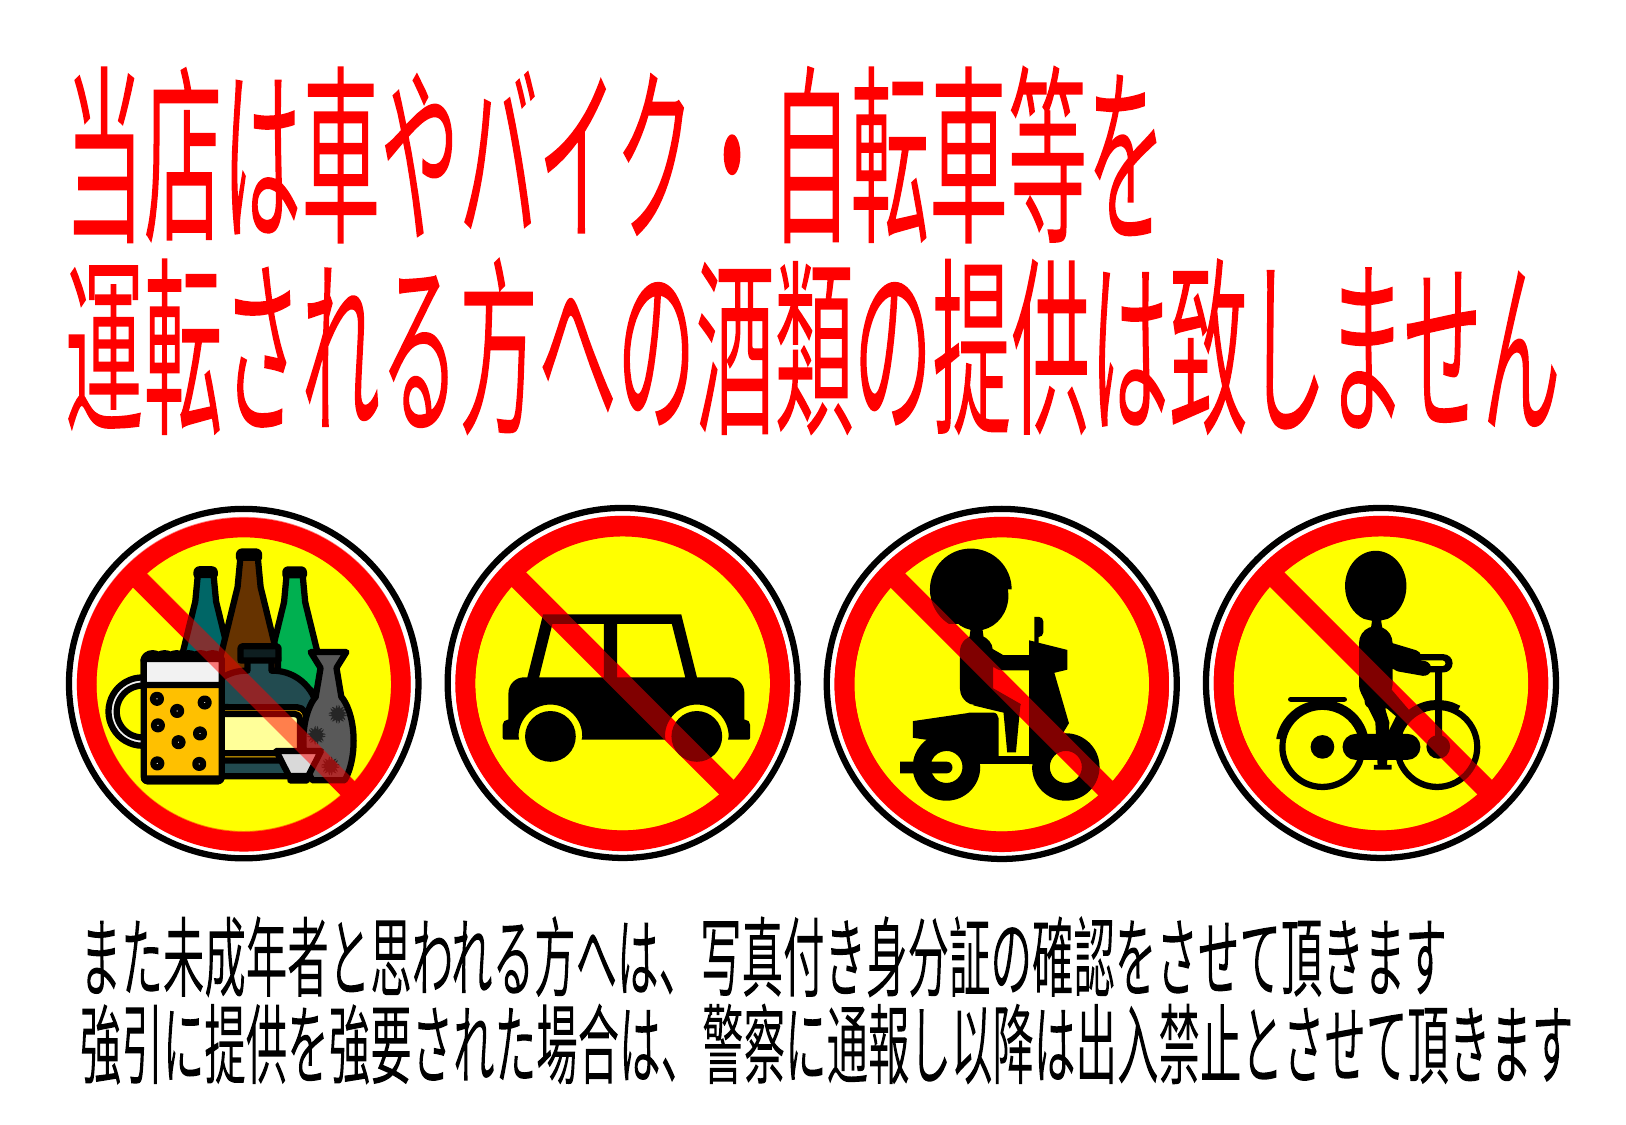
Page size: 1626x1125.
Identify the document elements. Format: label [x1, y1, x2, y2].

text_box [68, 507, 1557, 860]
